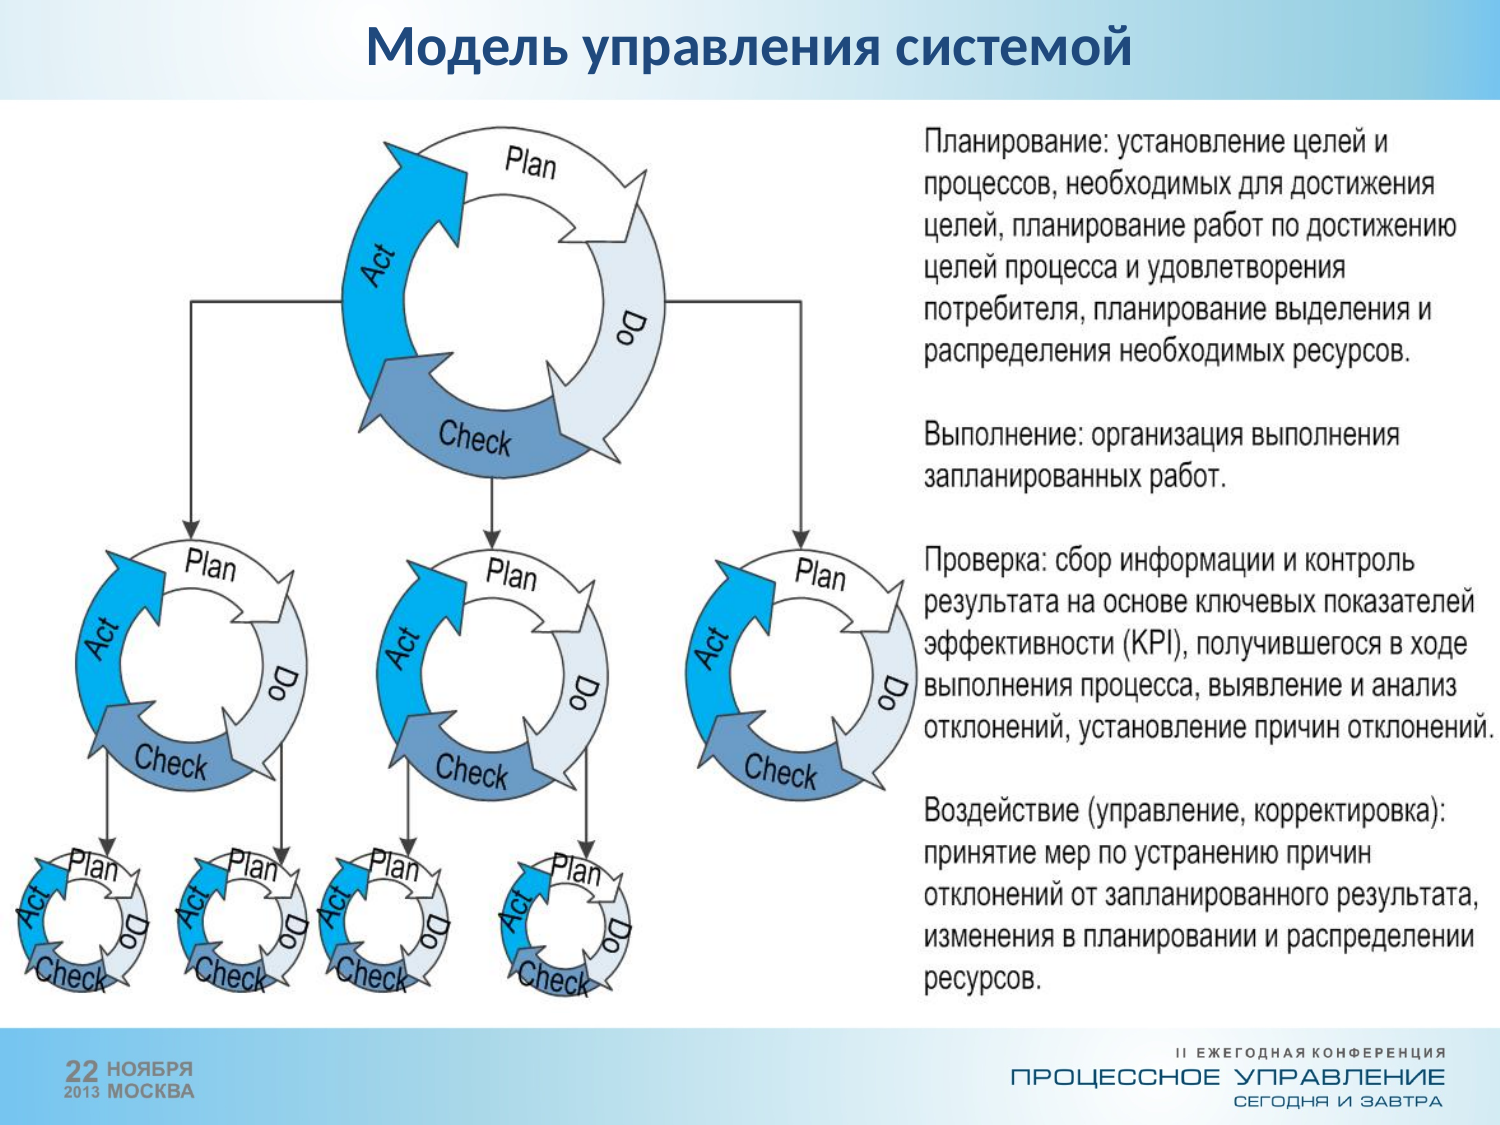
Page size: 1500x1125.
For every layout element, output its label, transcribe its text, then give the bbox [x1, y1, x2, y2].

picture [0, 0, 1500, 1125]
list Модель управления системой [29, 0, 1471, 107]
